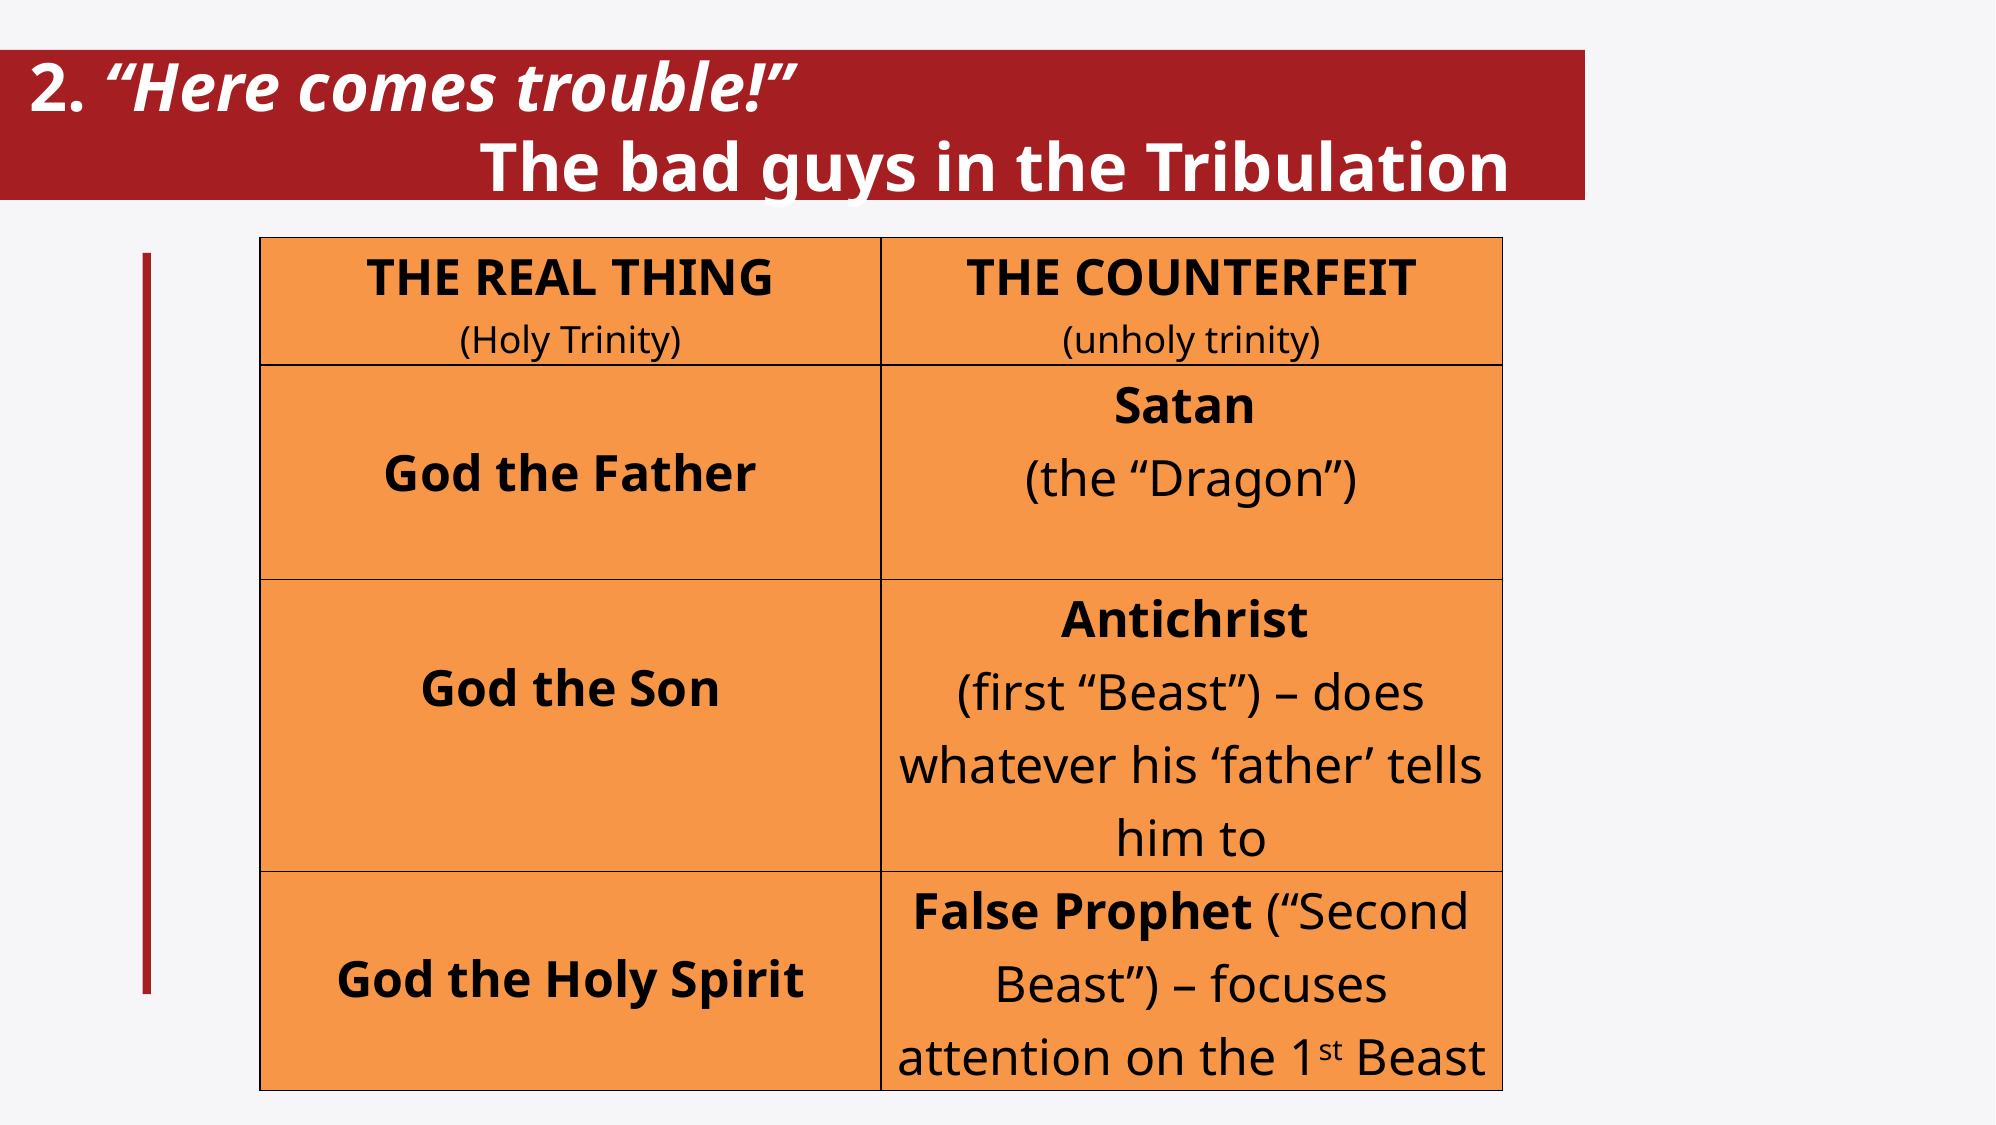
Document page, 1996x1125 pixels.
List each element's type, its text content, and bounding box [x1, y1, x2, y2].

table_cell God the Son [261, 580, 880, 871]
table_header THE COUNTERFEIT (unholy trinity) [882, 238, 1502, 364]
table_cell Satan (the “Dragon”) [882, 366, 1502, 579]
table_cell Antichrist (first “Beast”) – does whatever his ‘father’ tells him to [882, 580, 1502, 871]
table_header THE REAL THING (Holy Trinity) [261, 238, 880, 364]
table_cell God the Father [261, 366, 880, 579]
title 2. “Here comes trouble!” The bad guys in the Tribulation [14, 62, 1810, 188]
table_cell God the Holy Spirit [261, 872, 880, 1090]
table_cell False Prophet (“Second Beast”) – focuses attention on the 1st Beast [882, 872, 1502, 1090]
